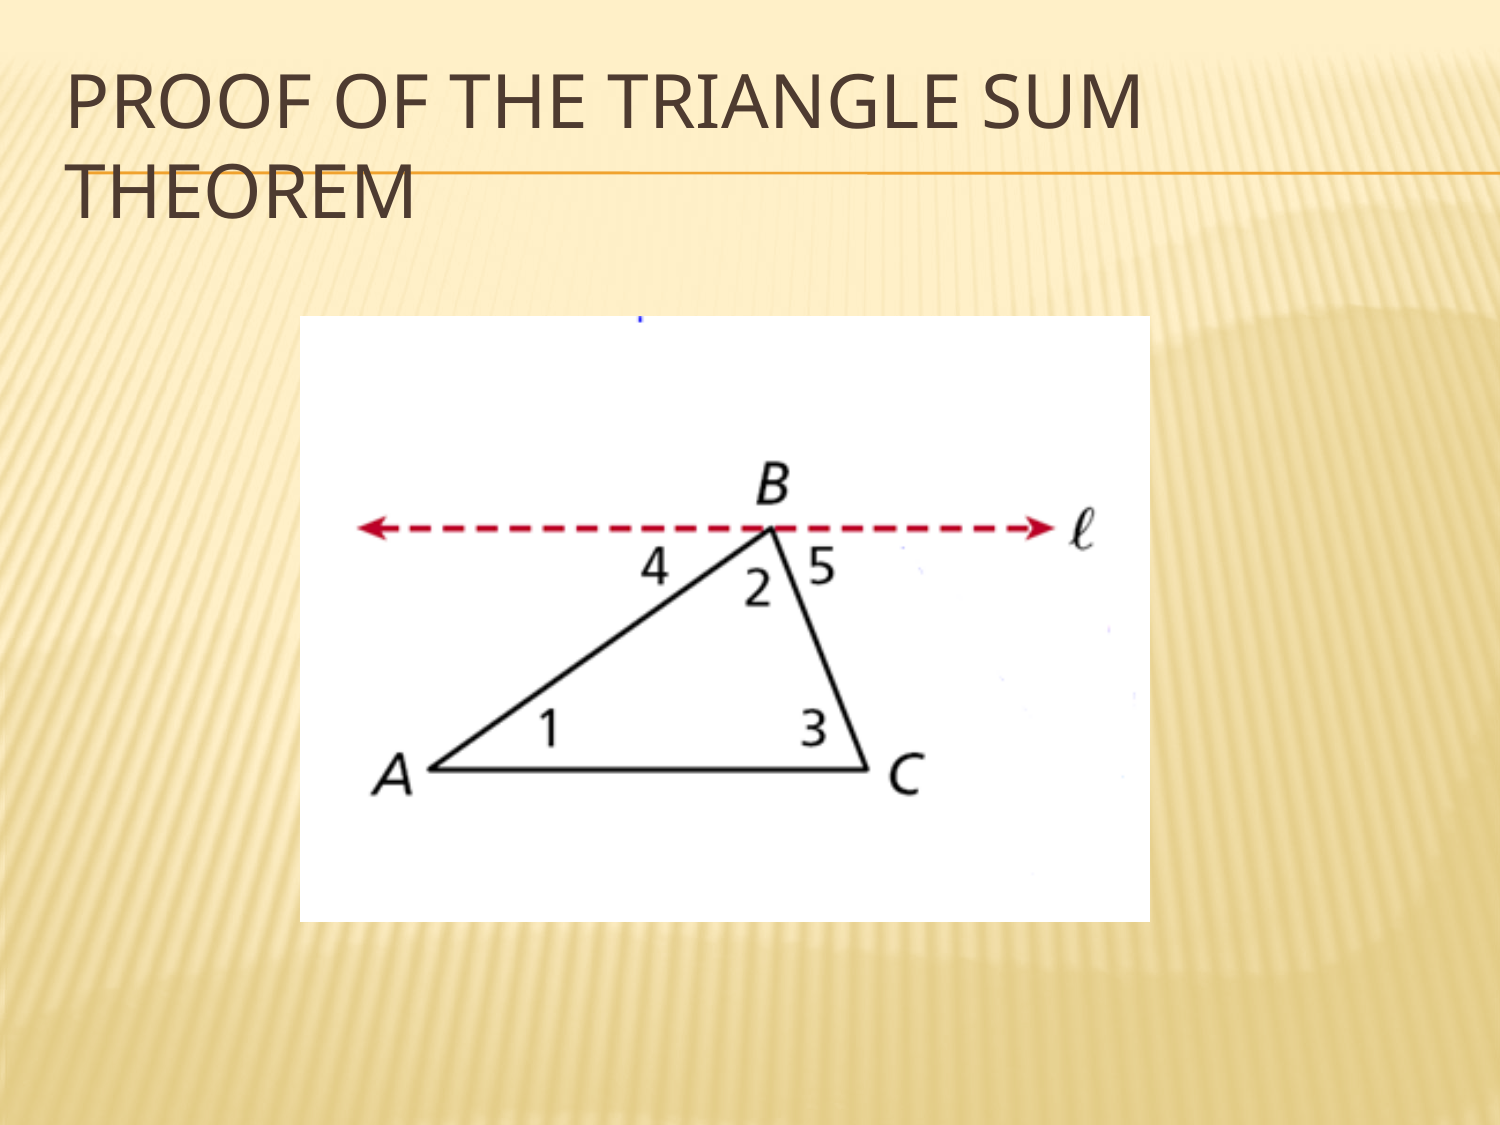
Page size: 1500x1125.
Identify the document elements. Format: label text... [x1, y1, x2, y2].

picture [299, 316, 1151, 922]
title Proof of the triangle sum theorem [50, 75, 1475, 213]
